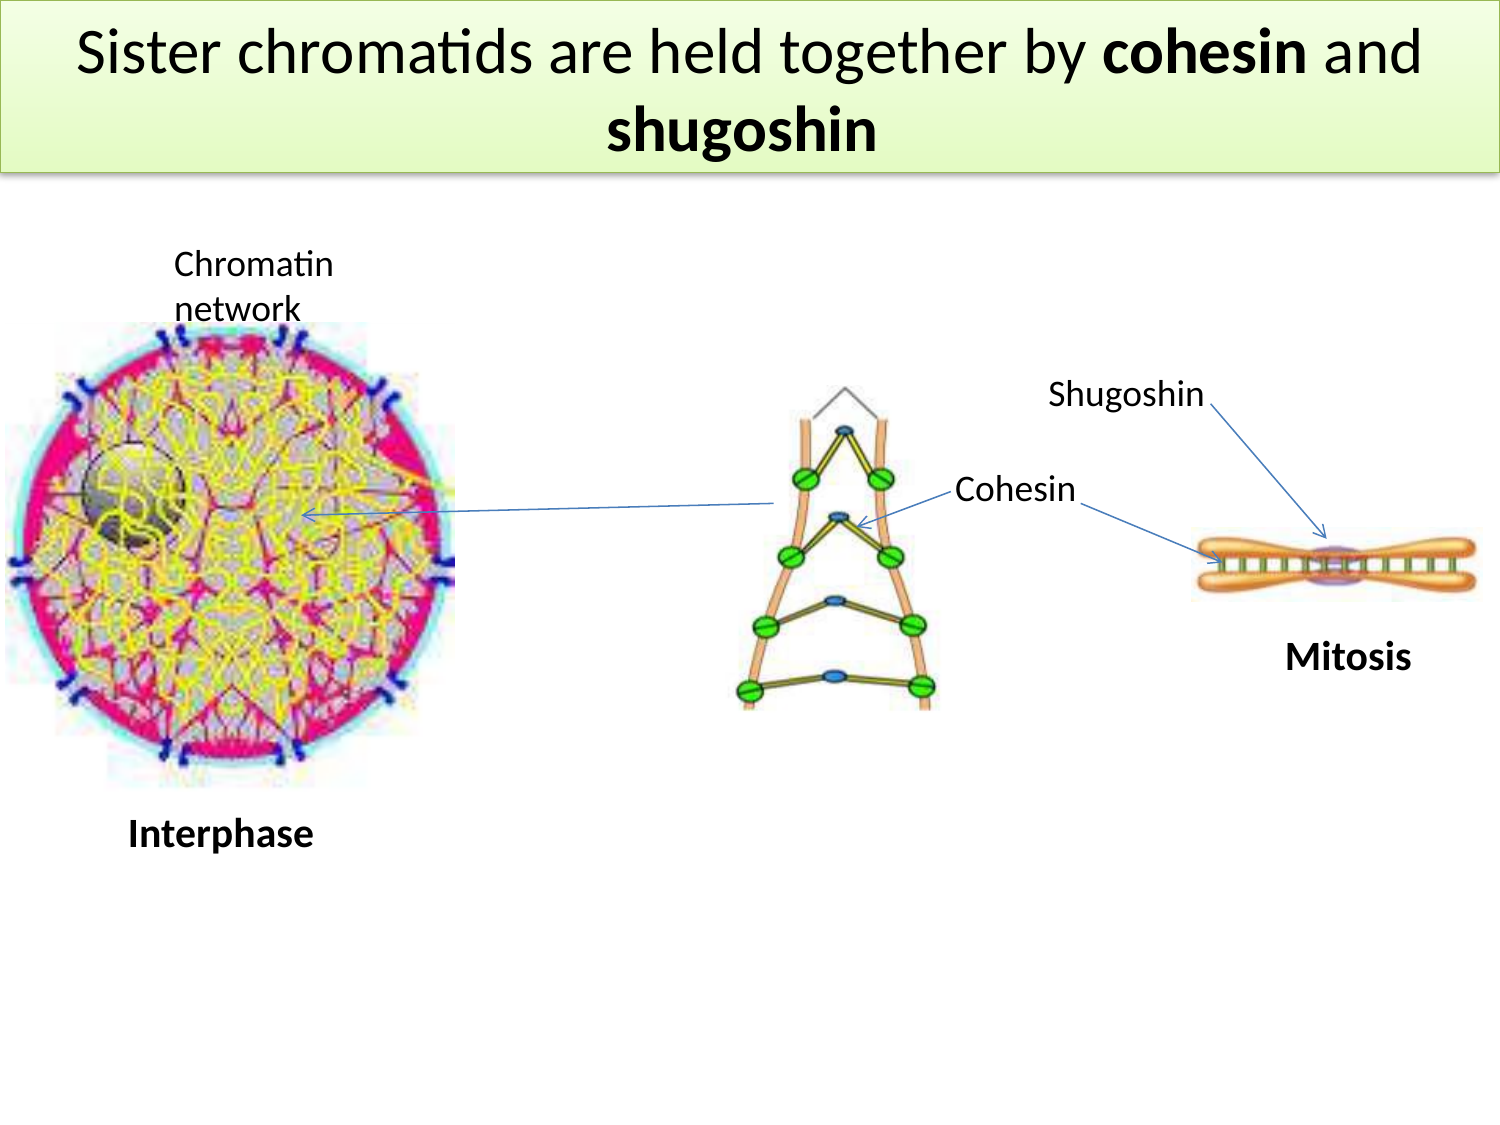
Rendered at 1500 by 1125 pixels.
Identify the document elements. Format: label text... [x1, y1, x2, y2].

text_box Cohesin [978, 456, 1092, 516]
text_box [1080, 503, 1223, 563]
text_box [300, 503, 774, 516]
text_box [1210, 403, 1327, 540]
text_box Chromatin network [159, 231, 396, 321]
text_box Interphase [113, 815, 330, 864]
text_box Mitosis [1270, 621, 1428, 687]
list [5, 322, 455, 808]
picture [1191, 526, 1483, 603]
text_box Shugoshin [1033, 361, 1221, 422]
title Sister chromatids are held together by cohesin and shugoshin [0, 0, 1500, 173]
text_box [855, 491, 951, 528]
picture [714, 385, 973, 725]
